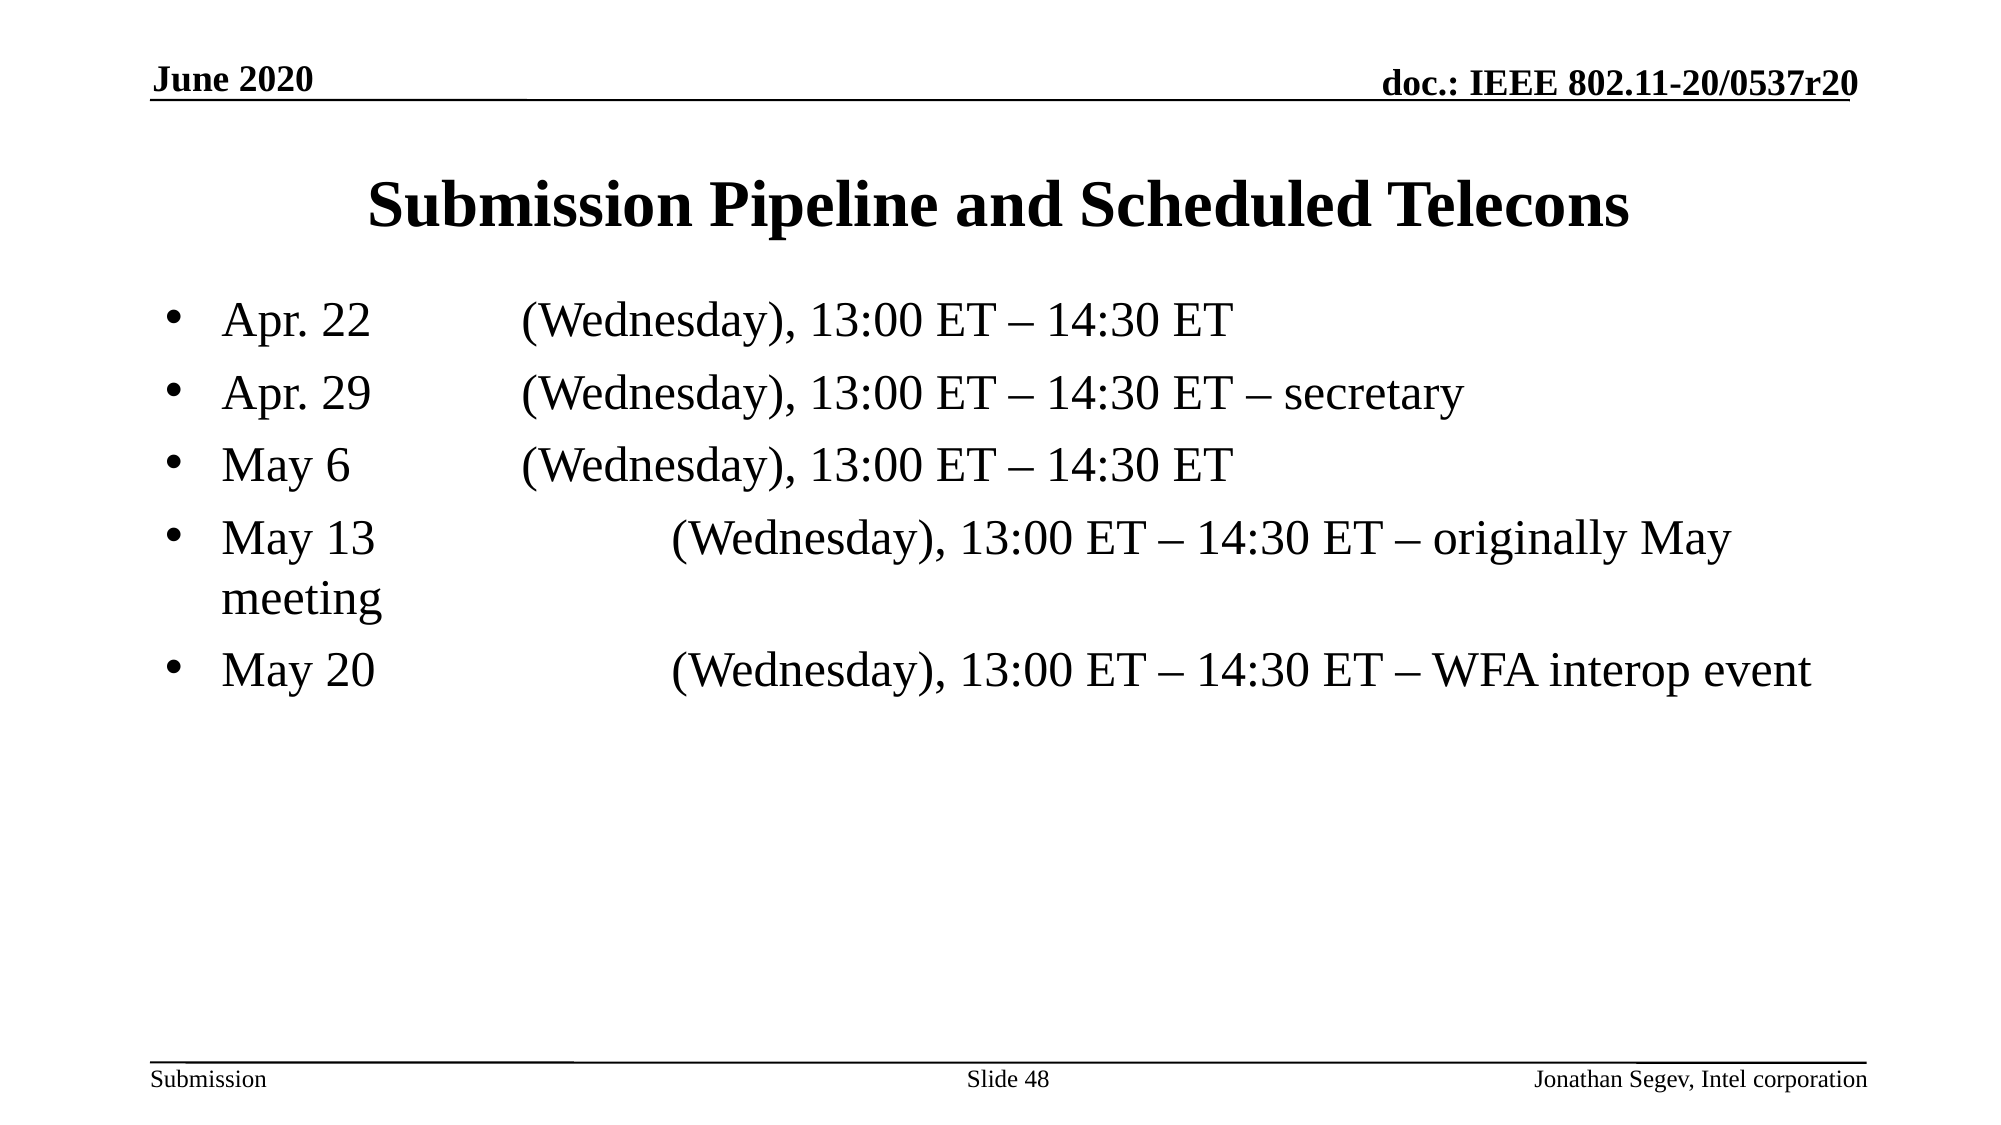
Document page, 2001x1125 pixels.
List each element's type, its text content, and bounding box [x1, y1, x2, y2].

slide_number Slide 48 [950, 1061, 1067, 1123]
title Submission Pipeline and Scheduled Telecons [149, 112, 1850, 278]
footer Jonathan Segev, Intel corporation [1171, 1061, 1869, 1093]
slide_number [152, 54, 563, 100]
list Apr. 22 (Wednesday), 13:00 ET – 14:30 ET Apr. 29 (Wednesday), 13:00 ET – 14:30 ET – secretary May 6 (Wednesday), 13:00 ET – 14:30 ET May 13 (Wednesday), 13:00 ET – 14:30 ET – originally May meeting May 20 (Wednesday), 13:00 ET – 14:30 ET – WFA interop event [149, 278, 1850, 670]
